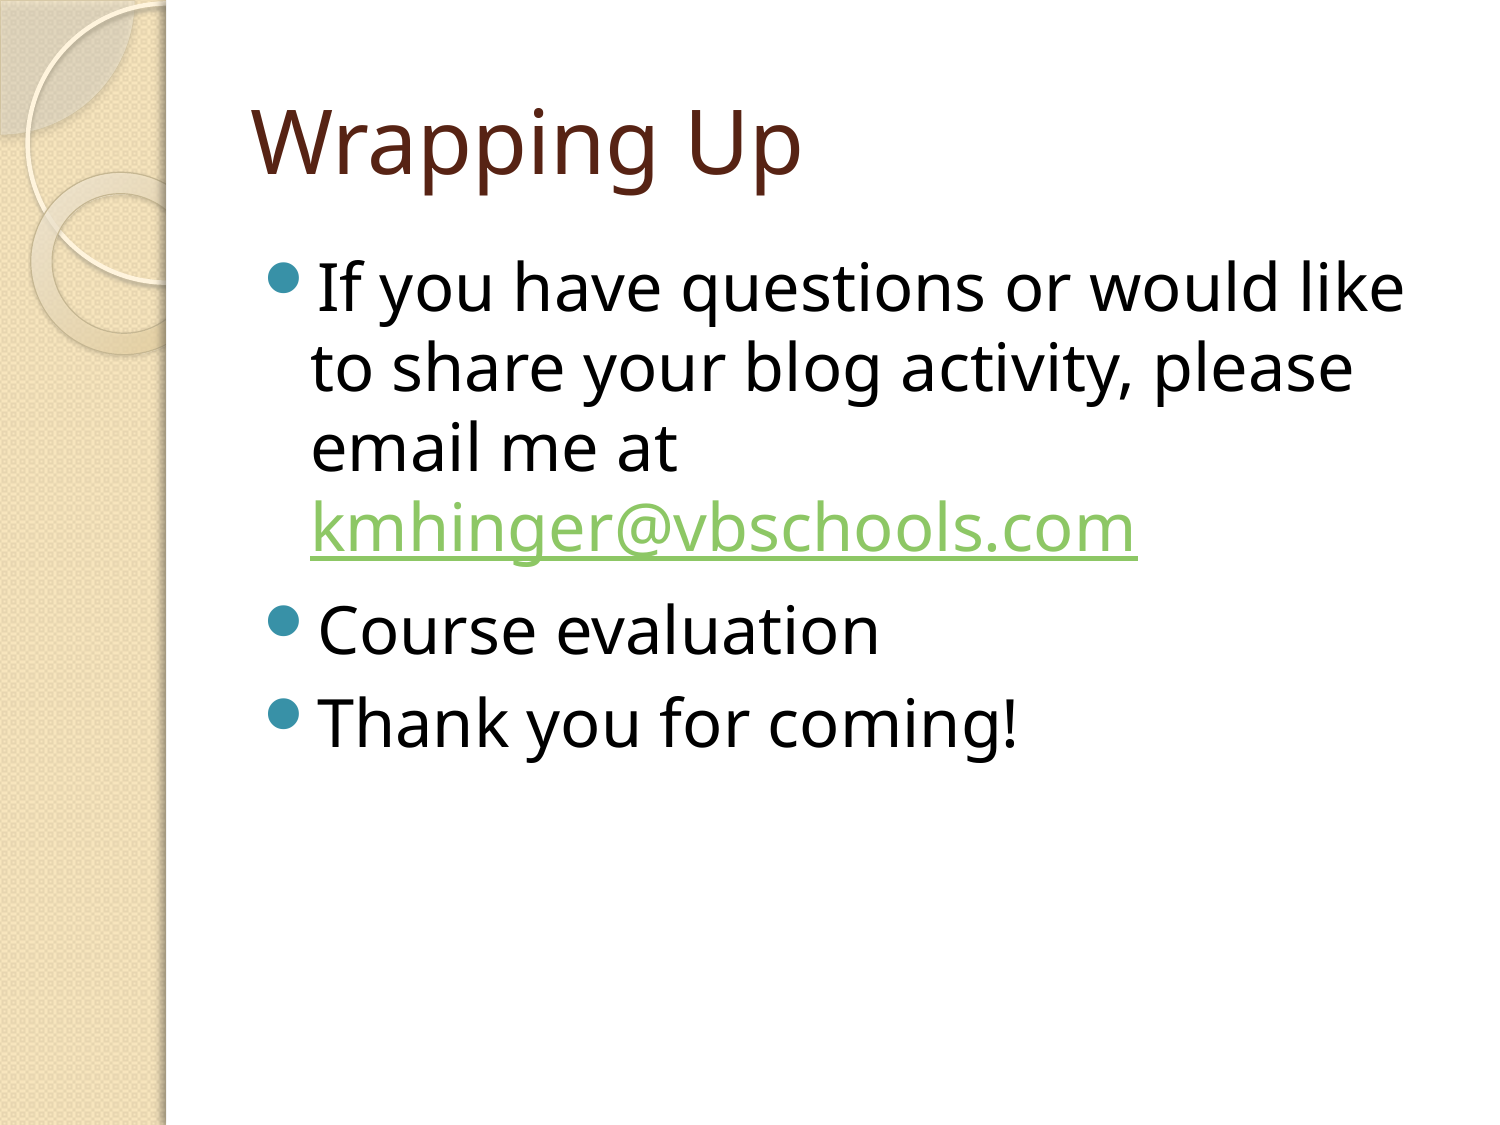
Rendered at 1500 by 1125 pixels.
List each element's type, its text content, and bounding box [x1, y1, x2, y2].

list If you have questions or would like to share your blog activity, please email me at kmhinger@vbschools.com Course evaluation Thank you for coming! [235, 237, 1466, 1025]
title Wrapping Up [235, 45, 1466, 233]
